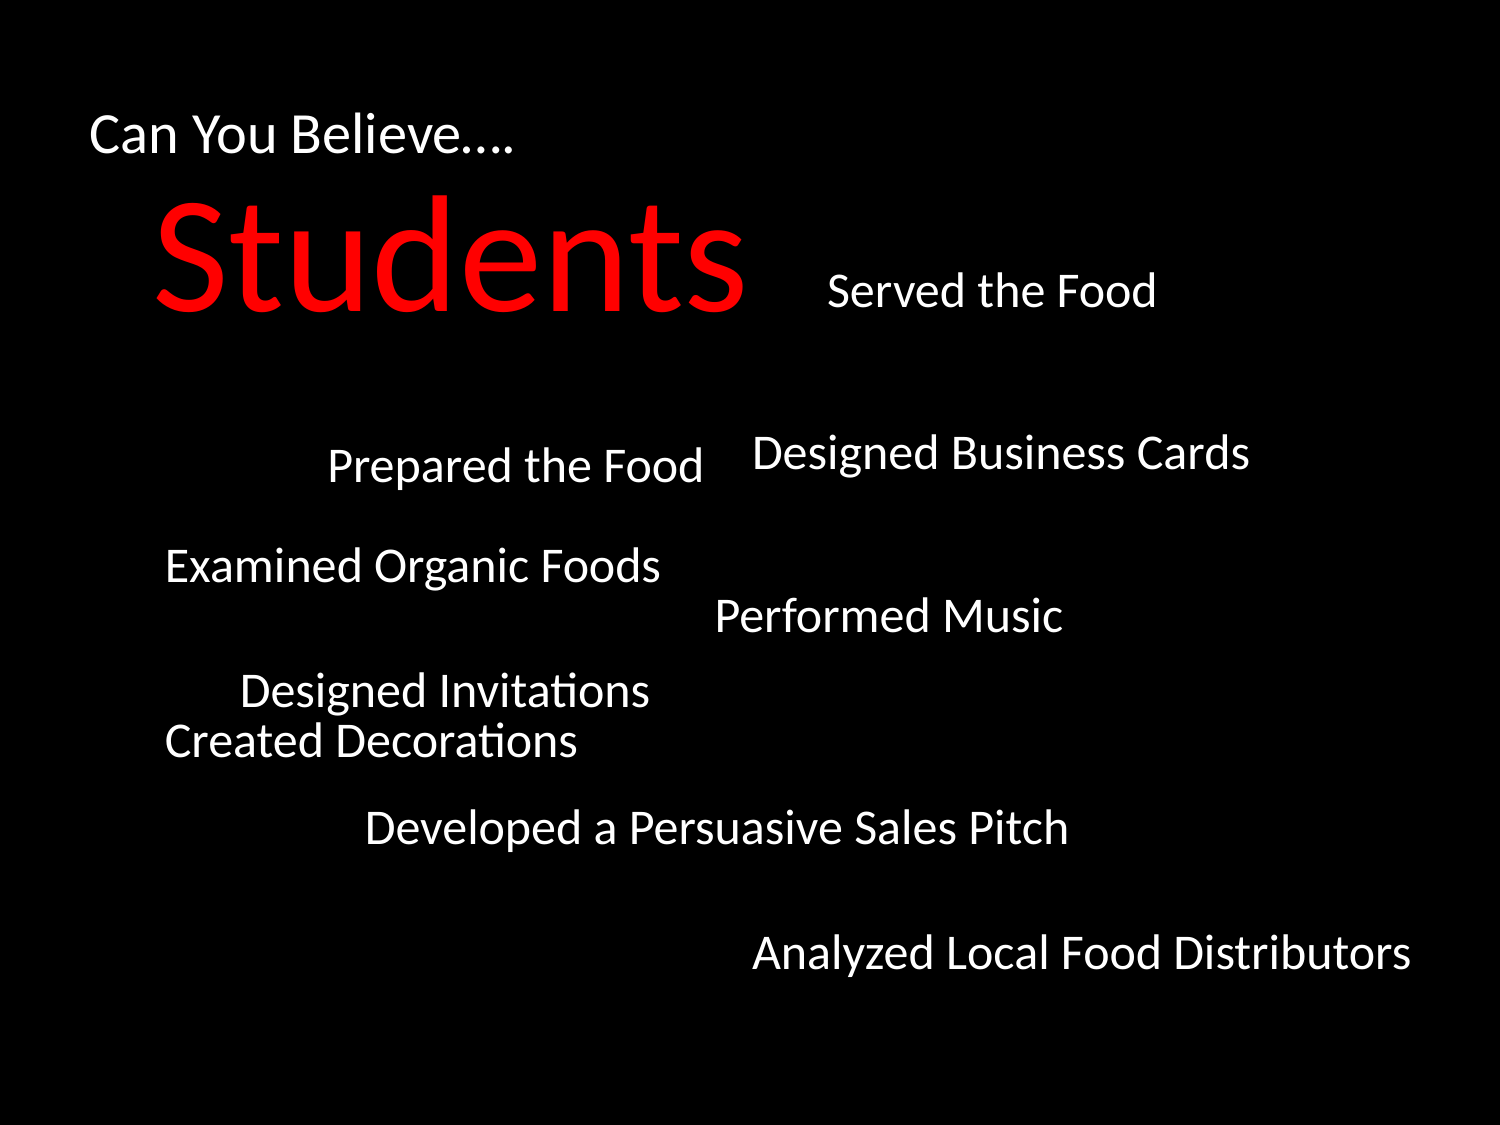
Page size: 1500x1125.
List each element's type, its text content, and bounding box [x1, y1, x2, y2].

text_box Performed Music [699, 574, 1463, 650]
text_box Can You Believe…. [74, 87, 663, 173]
text_box Prepared the Food [312, 424, 1075, 500]
text_box Developed a Persuasive Sales Pitch [349, 787, 1113, 863]
text_box Designed Invitations [224, 649, 988, 725]
text_box Served the Food [812, 249, 1500, 325]
text_box Designed Business Cards [737, 412, 1500, 488]
text_box Students [137, 137, 975, 353]
text_box Examined Organic Foods [149, 524, 913, 600]
text_box Created Decorations [149, 699, 913, 775]
text_box Analyzed Local Food Distributors [737, 912, 1500, 988]
